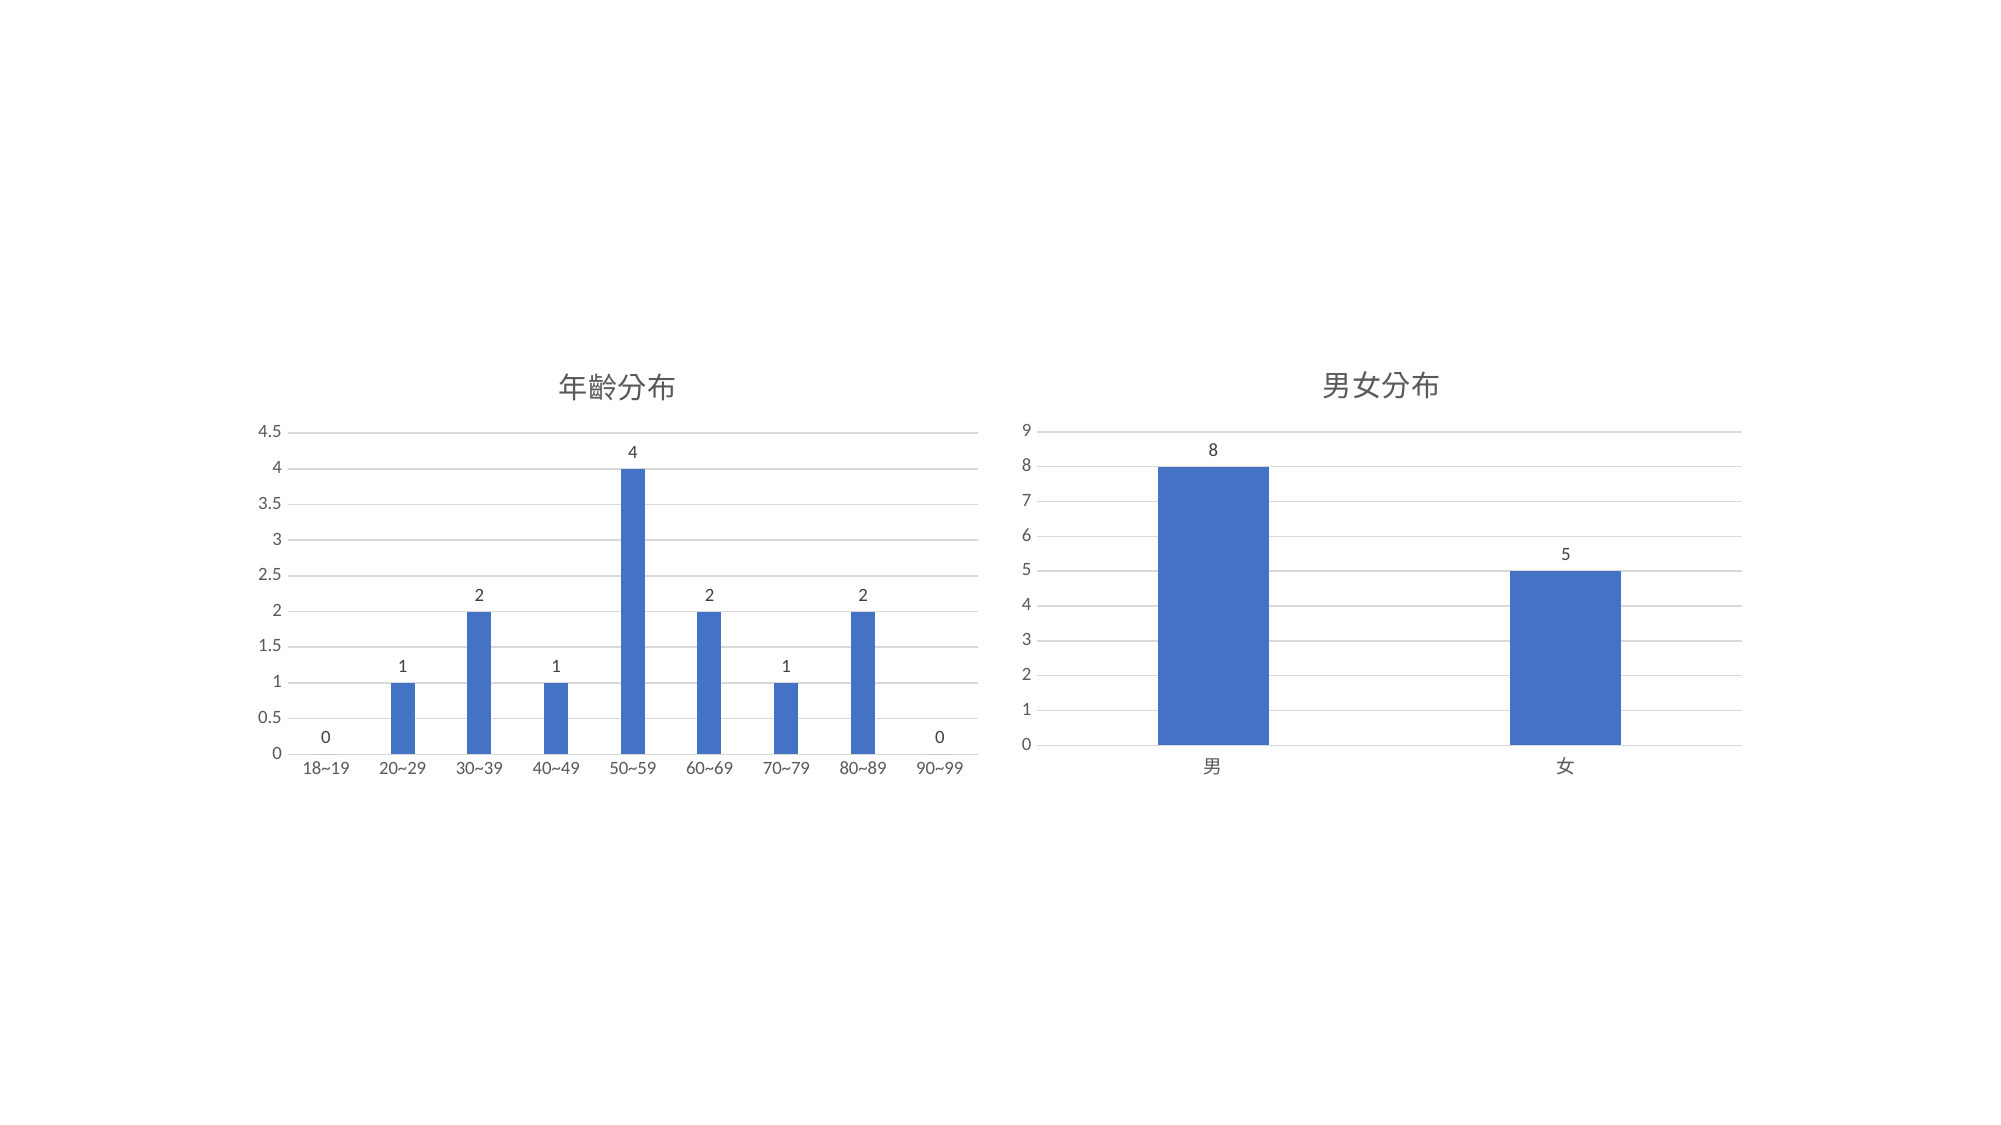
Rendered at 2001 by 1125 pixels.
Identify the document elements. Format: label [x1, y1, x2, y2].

chart [243, 338, 994, 789]
chart [1006, 336, 1757, 787]
